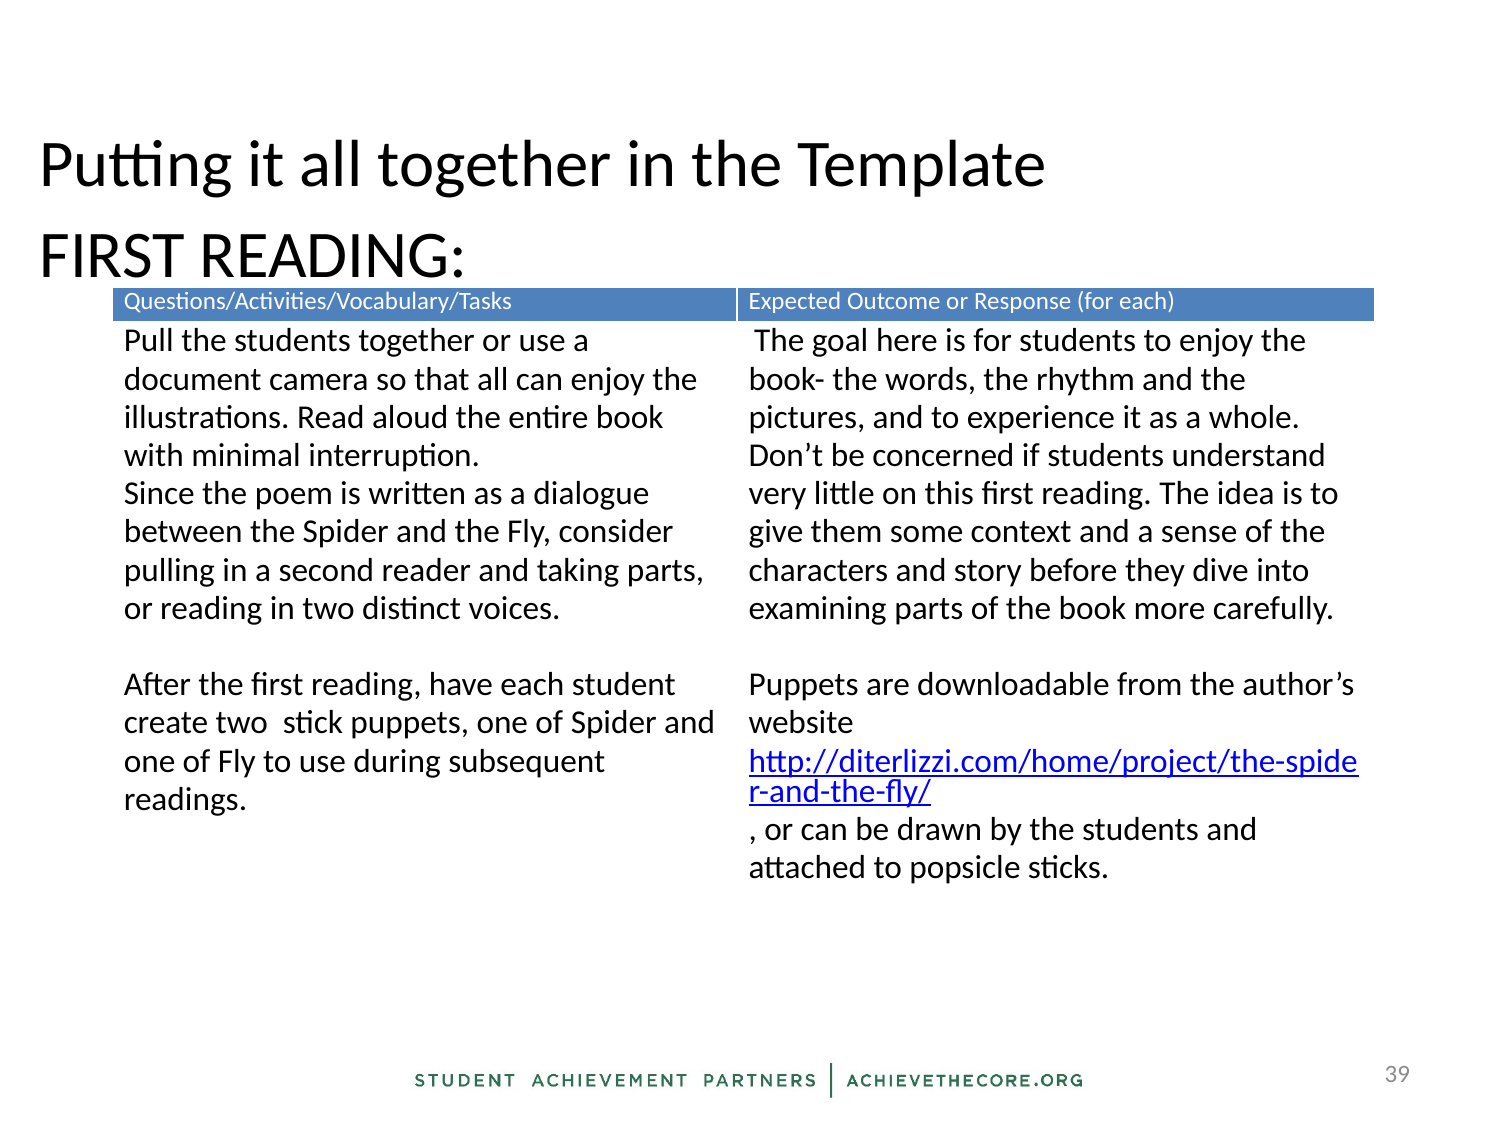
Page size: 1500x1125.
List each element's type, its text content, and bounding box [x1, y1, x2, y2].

table_cell Pull the students together or use a document camera so that all can enjoy the illustrations. Read aloud the entire book with minimal interruption. Since the poem is written as a dialogue between the Spider and the Fly, consider pulling in a second reader and taking parts, or reading in two distinct voices. After the first reading, have each student create two stick puppets, one of Spider and one of Fly to use during subsequent readings. [113, 323, 736, 964]
picture [399, 1057, 1101, 1102]
table_header Expected Outcome or Response (for each) [738, 288, 1374, 321]
table_cell The goal here is for students to enjoy the book- the words, the rhythm and the pictures, and to experience it as a whole. Don’t be concerned if students understand very little on this first reading. The idea is to give them some context and a sense of the characters and story before they dive into examining parts of the book more carefully. Puppets are downloadable from the author’s website http://diterlizzi.com/home/project/the-spider-and-the-fly/, or can be drawn by the students and attached to popsicle sticks. [738, 323, 1374, 964]
table_header Questions/Activities/Vocabulary/Tasks [113, 288, 736, 321]
slide_number 39 [1074, 1042, 1425, 1103]
text_box Putting it all together in the Template FIRST READING: [24, 99, 1450, 299]
